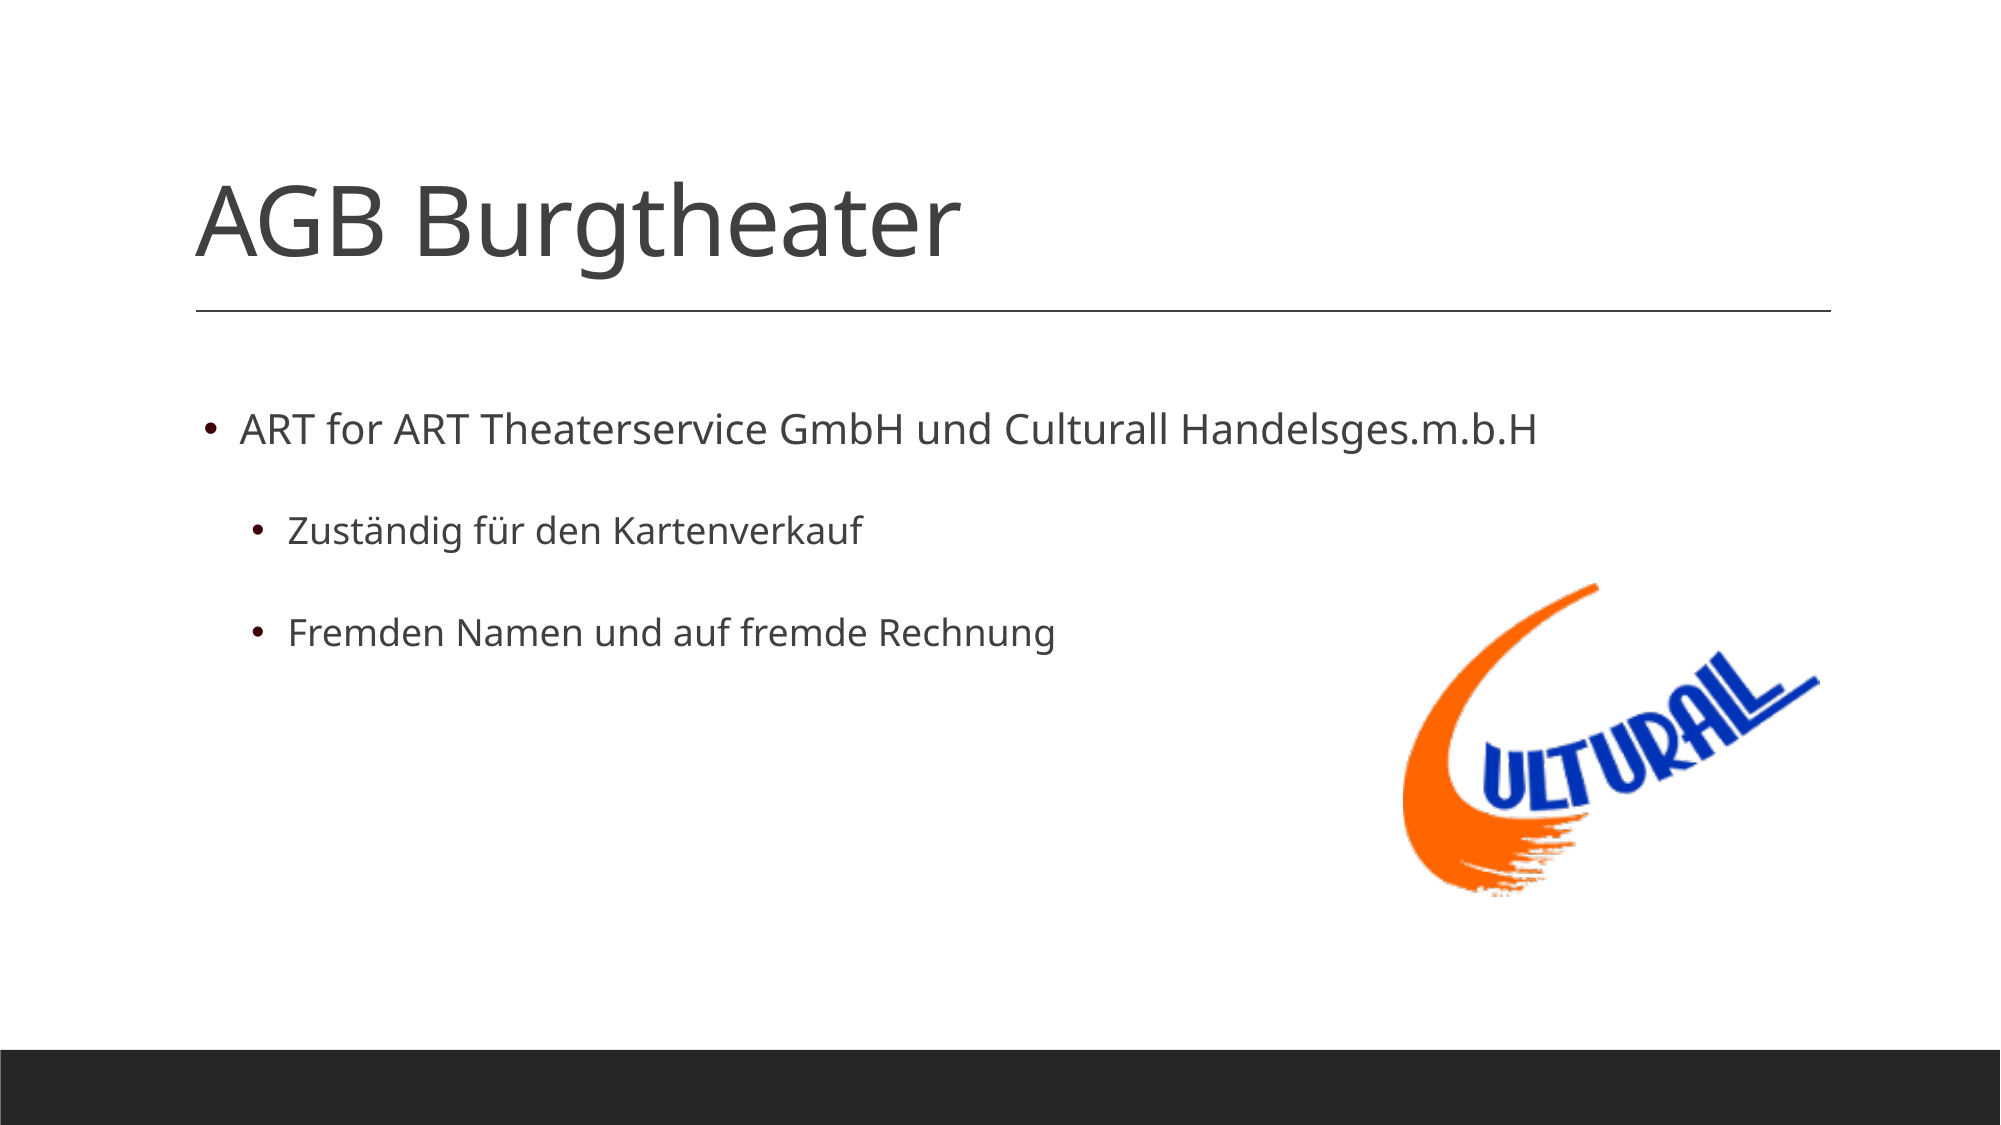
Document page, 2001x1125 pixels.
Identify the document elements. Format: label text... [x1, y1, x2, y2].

title AGB Burgtheater [180, 47, 1830, 285]
picture [1402, 583, 1821, 897]
list ART for ART Theaterservice GmbH und Culturall Handelsges.m.b.H Zuständig für den Kartenverkauf Fremden Namen und auf fremde Rechnung [180, 345, 1830, 963]
